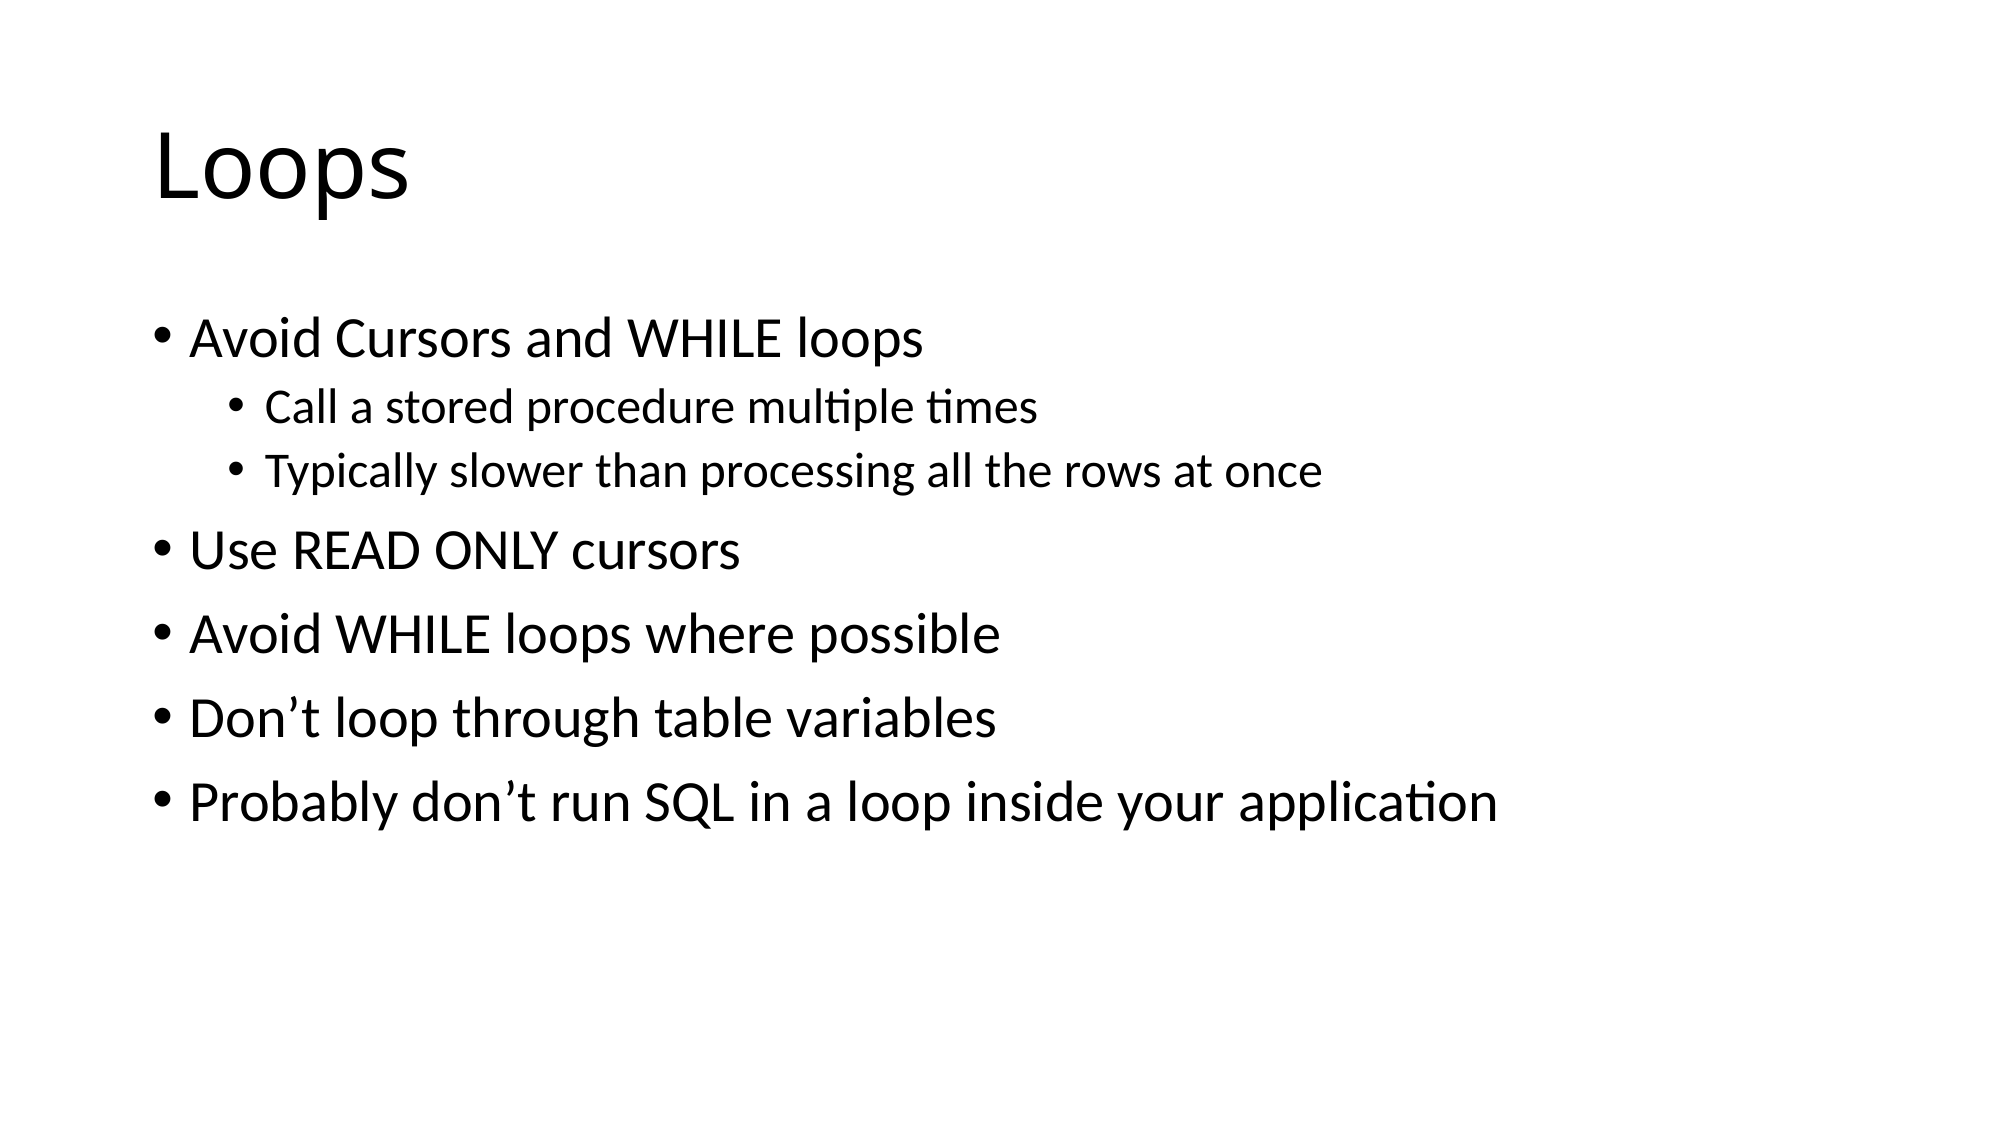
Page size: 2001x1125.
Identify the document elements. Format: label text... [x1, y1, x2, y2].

list Avoid Cursors and WHILE loops Call a stored procedure multiple times Typically slower than processing all the rows at once Use READ ONLY cursors Avoid WHILE loops where possible Don’t loop through table variables Probably don’t run SQL in a loop inside your application [137, 299, 1863, 1014]
title Loops [137, 59, 1863, 278]
